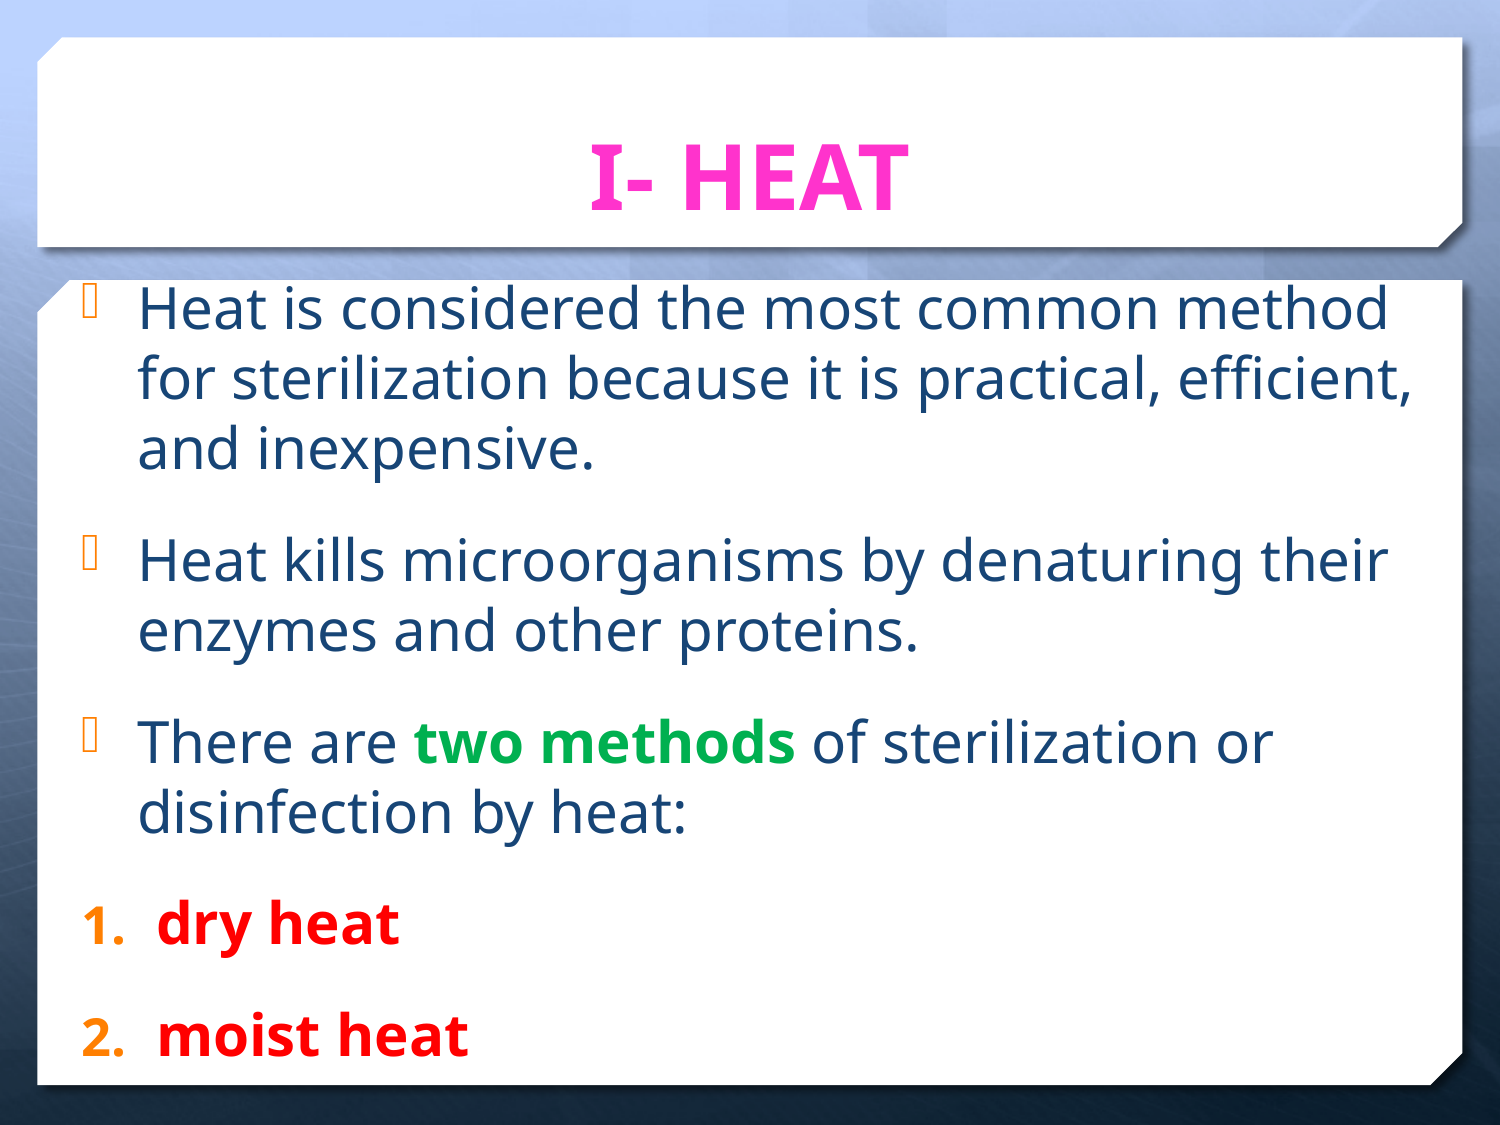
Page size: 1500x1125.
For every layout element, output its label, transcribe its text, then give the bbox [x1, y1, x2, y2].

title I- HEAT [127, 48, 1372, 236]
list Heat is considered the most common method for sterilization because it is practical, efficient, and inexpensive. Heat kills microorganisms by denaturing their enzymes and other proteins. There are two methods of sterilization or disinfection by heat: dry heat moist heat [65, 263, 1455, 1087]
